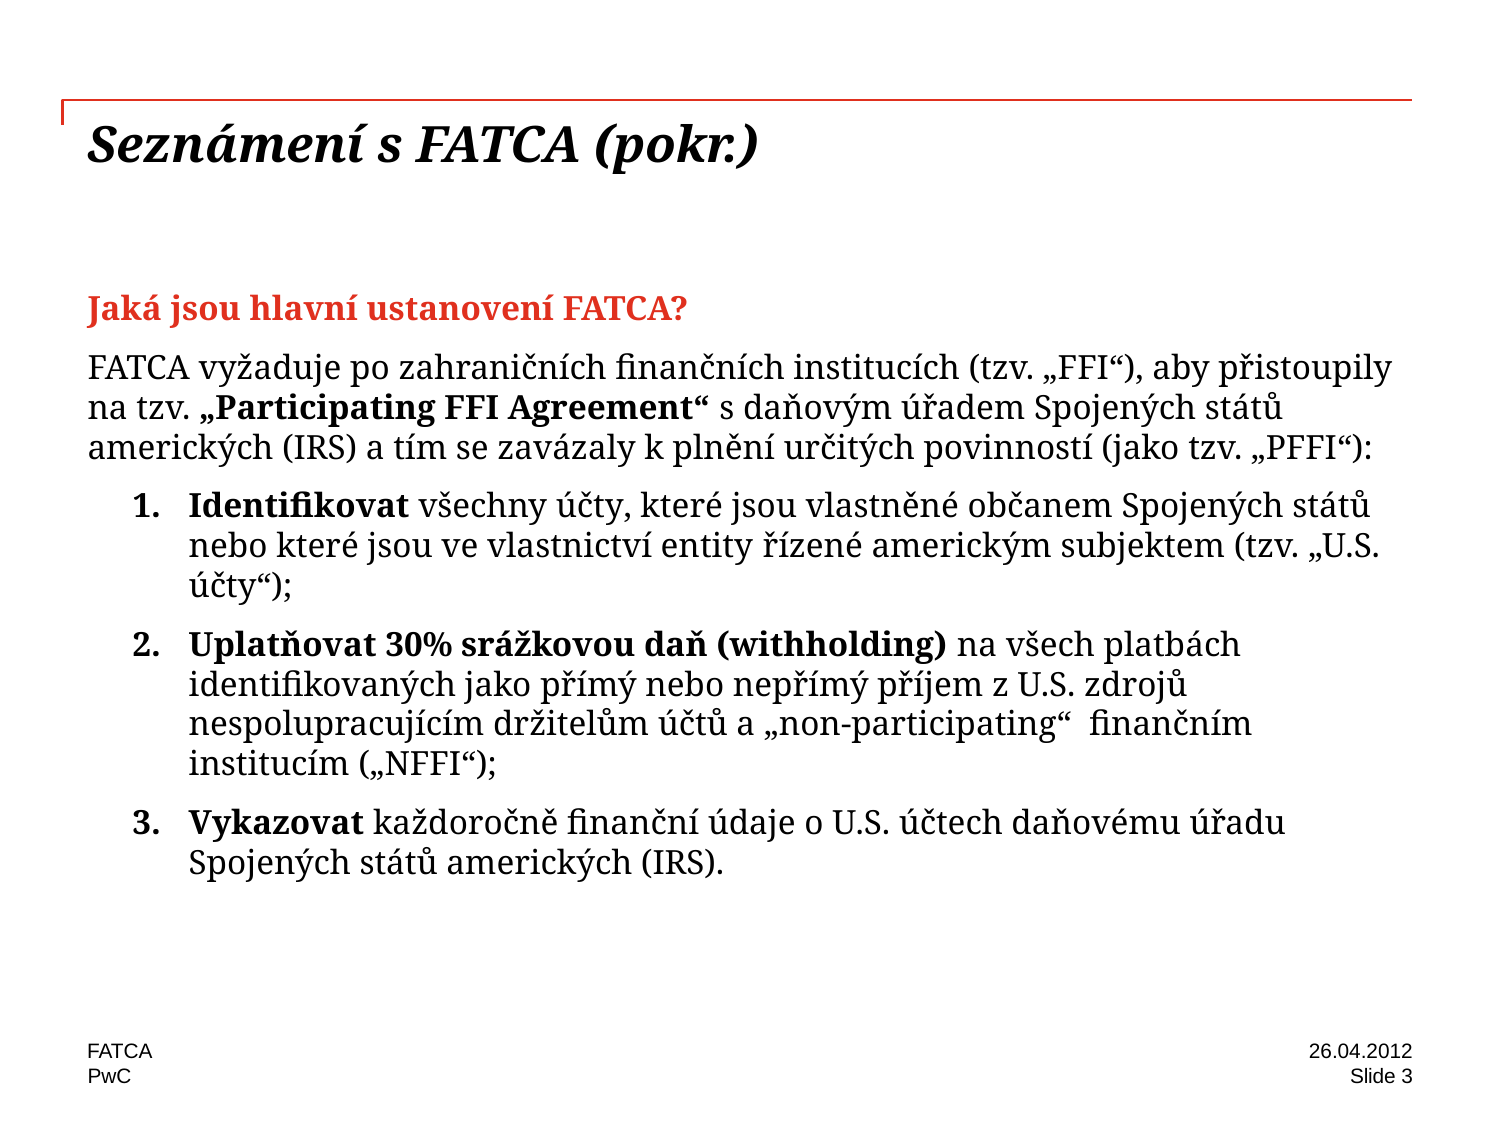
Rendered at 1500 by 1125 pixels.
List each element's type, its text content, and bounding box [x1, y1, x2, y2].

list Jaká jsou hlavní ustanovení FATCA? FATCA vyžaduje po zahraničních finančních institucích (tzv. „FFI“), aby přistoupily na tzv. „Participating FFI Agreement“ s daňovým úřadem Spojených států amerických (IRS) a tím se zavázaly k plnění určitých povinností (jako tzv. „PFFI“): Identifikovat všechny účty, které jsou vlastněné občanem Spojených států nebo které jsou ve vlastnictví entity řízené americkým subjektem (tzv. „U.S. účty“); Uplatňovat 30% srážkovou daň (withholding) na všech platbách identifikovaných jako přímý nebo nepřímý příjem z U.S. zdrojů nespolupracujícím držitelům účtů a „non-participating“ finančním institucím („NFFI“); Vykazovat každoročně finanční údaje o U.S. účtech daňovému úřadu Spojených států amerických (IRS). [87, 287, 1413, 1047]
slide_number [1162, 1037, 1413, 1063]
footer FATCA [86, 1037, 950, 1063]
title Seznámení s FATCA (pokr.) [87, 112, 1413, 263]
slide_number Slide 3 [1162, 1063, 1413, 1088]
